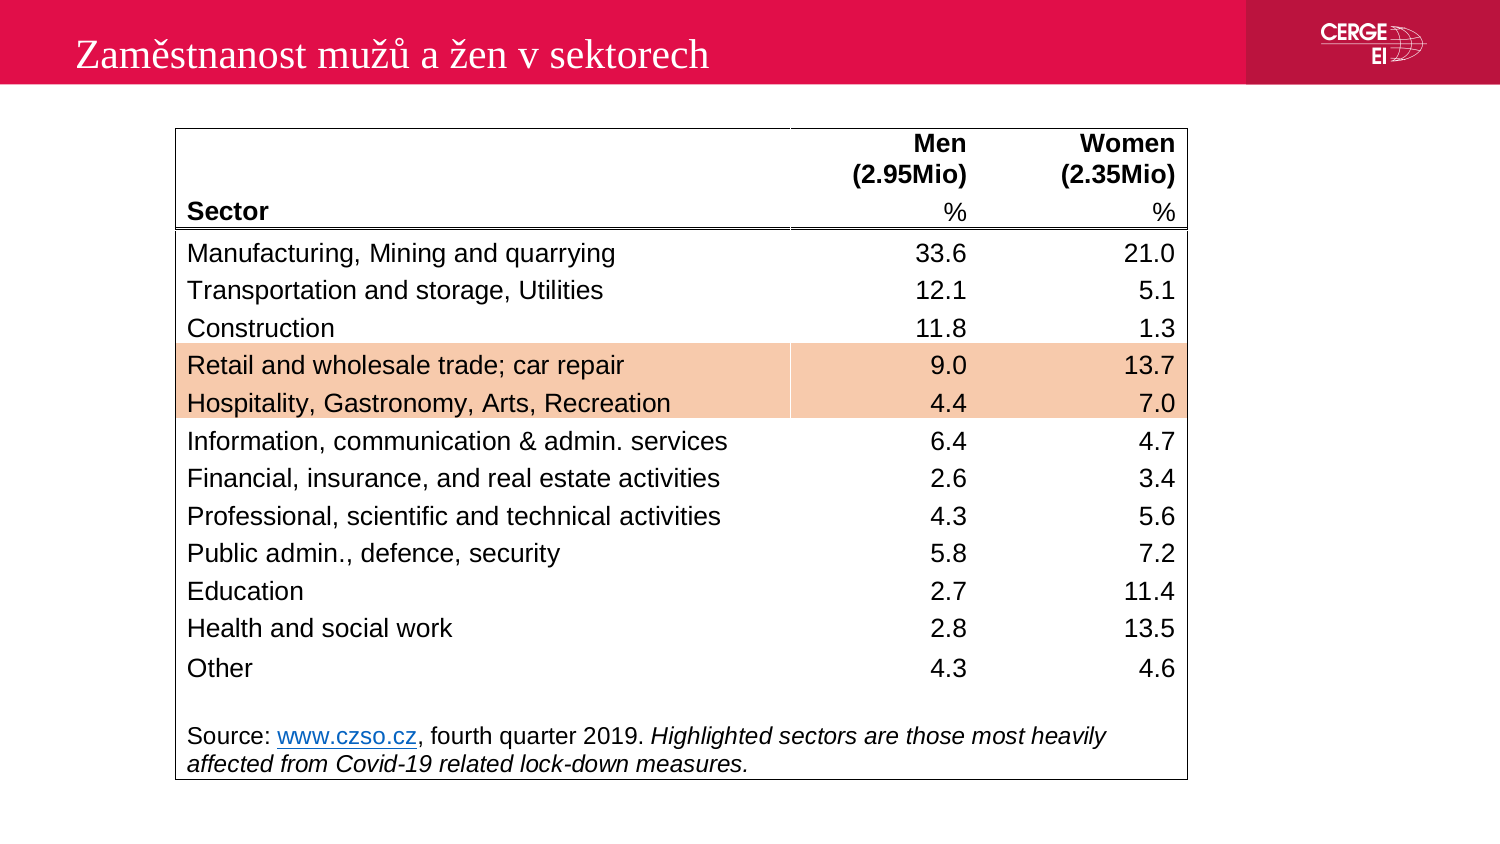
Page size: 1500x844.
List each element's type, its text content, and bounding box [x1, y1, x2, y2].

picture [1321, 23, 1427, 64]
list Zaměstnanost mužů a žen v sektorech [75, 26, 963, 78]
picture [174, 127, 1251, 812]
